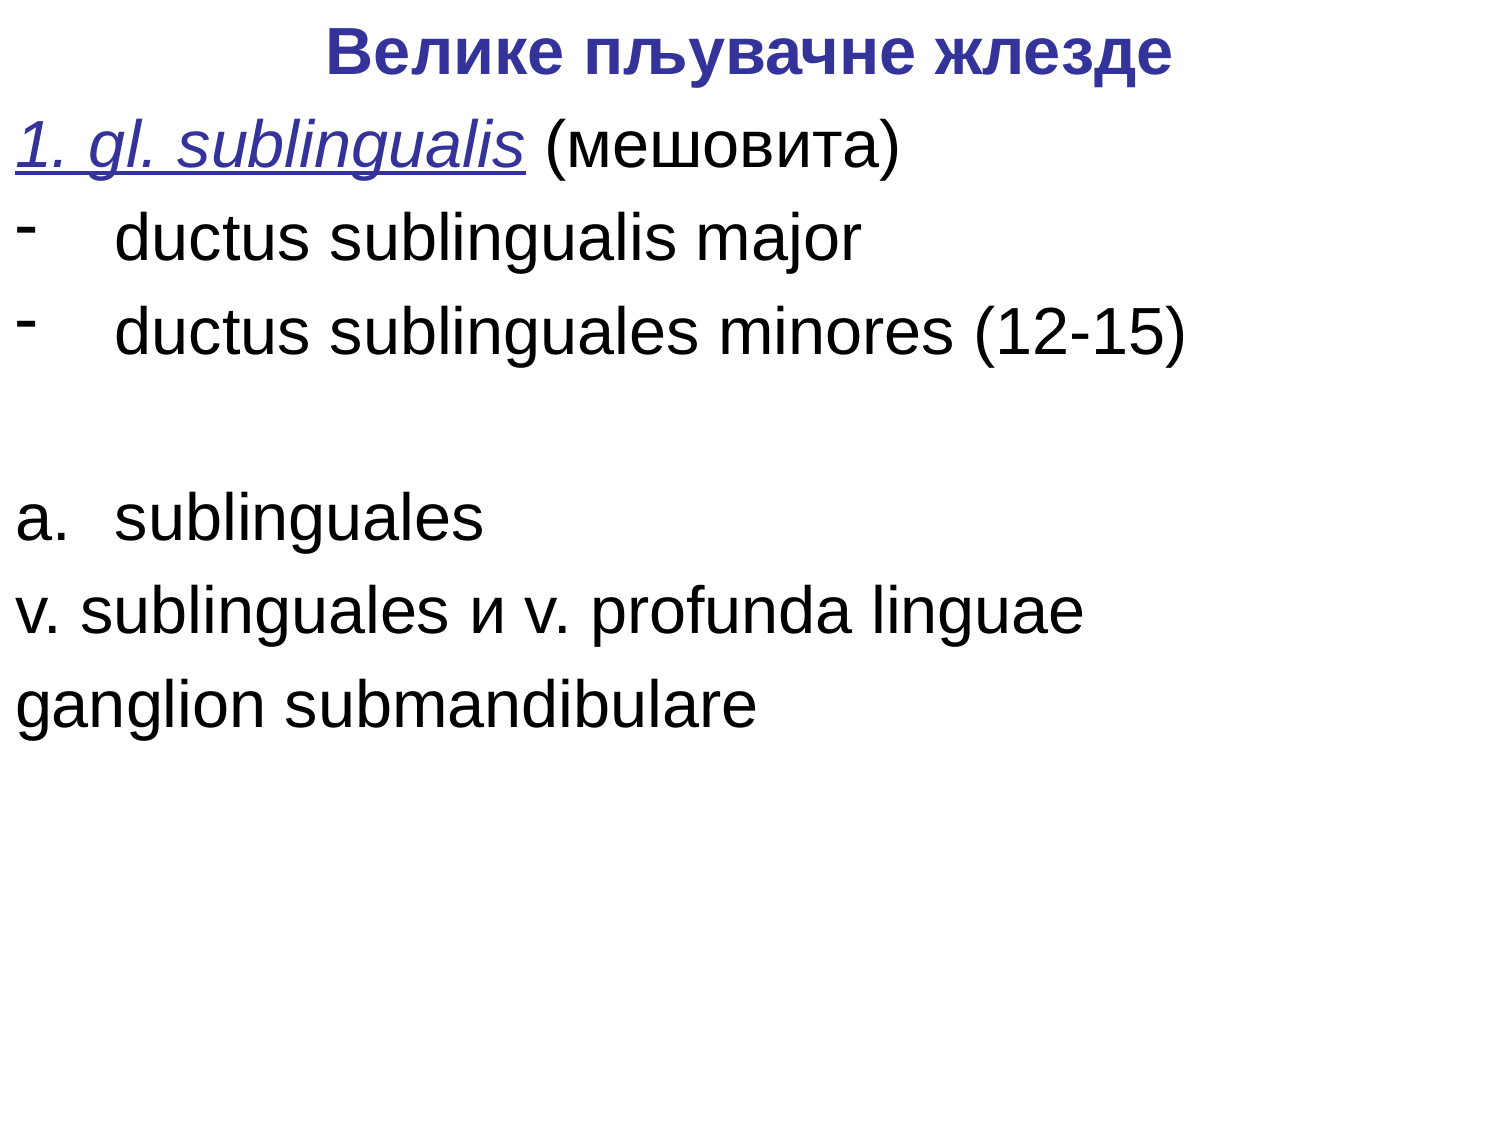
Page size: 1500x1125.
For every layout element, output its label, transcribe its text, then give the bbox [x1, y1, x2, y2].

list Велике пљувачне жлезде 1. gl. sublingualis (мешовита) ductus sublingualis major ductus sublinguales minores (12-15) sublinguales v. sublinguales и v. profunda linguae ganglion submandibulare [0, 0, 1500, 1125]
